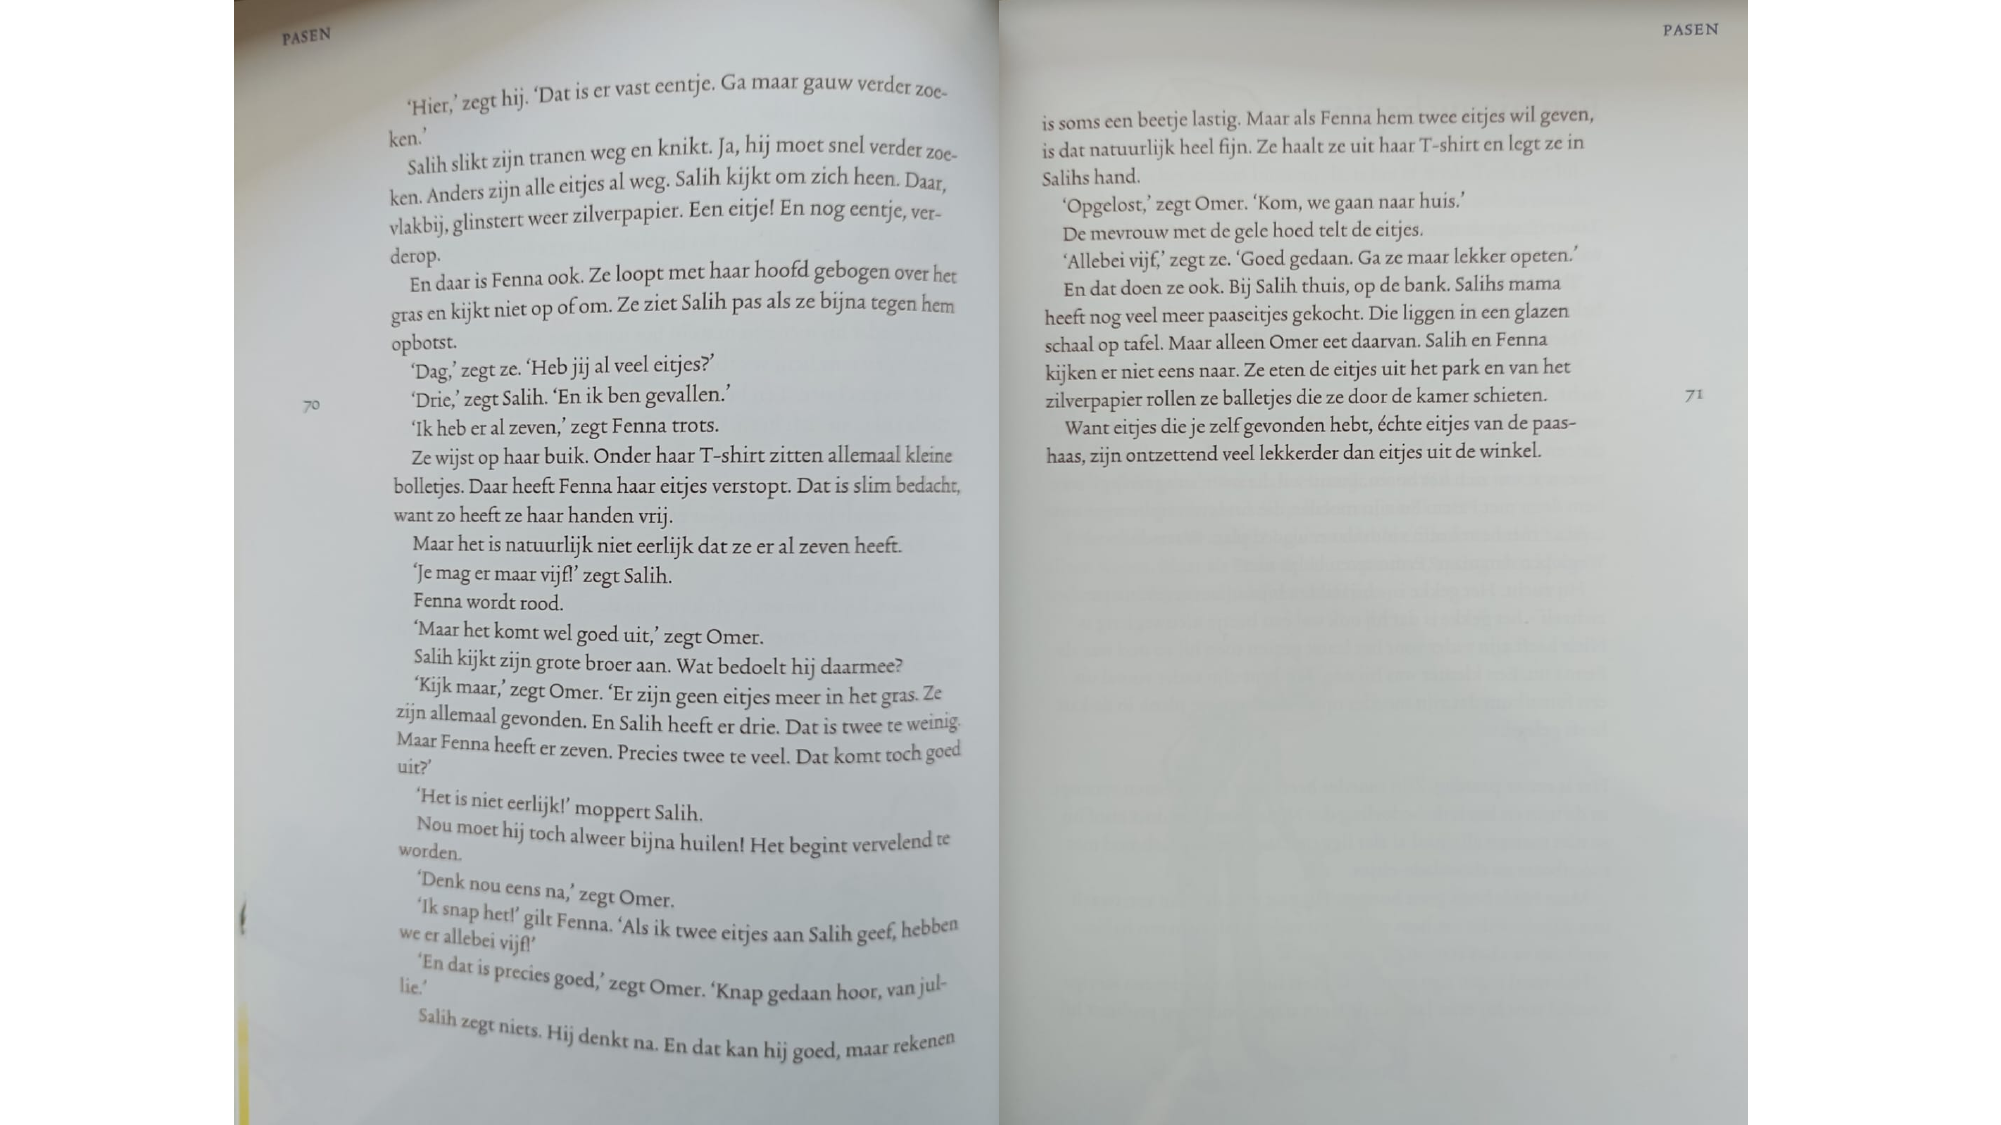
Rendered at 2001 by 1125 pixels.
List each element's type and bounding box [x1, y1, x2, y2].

picture [234, 0, 1748, 1125]
